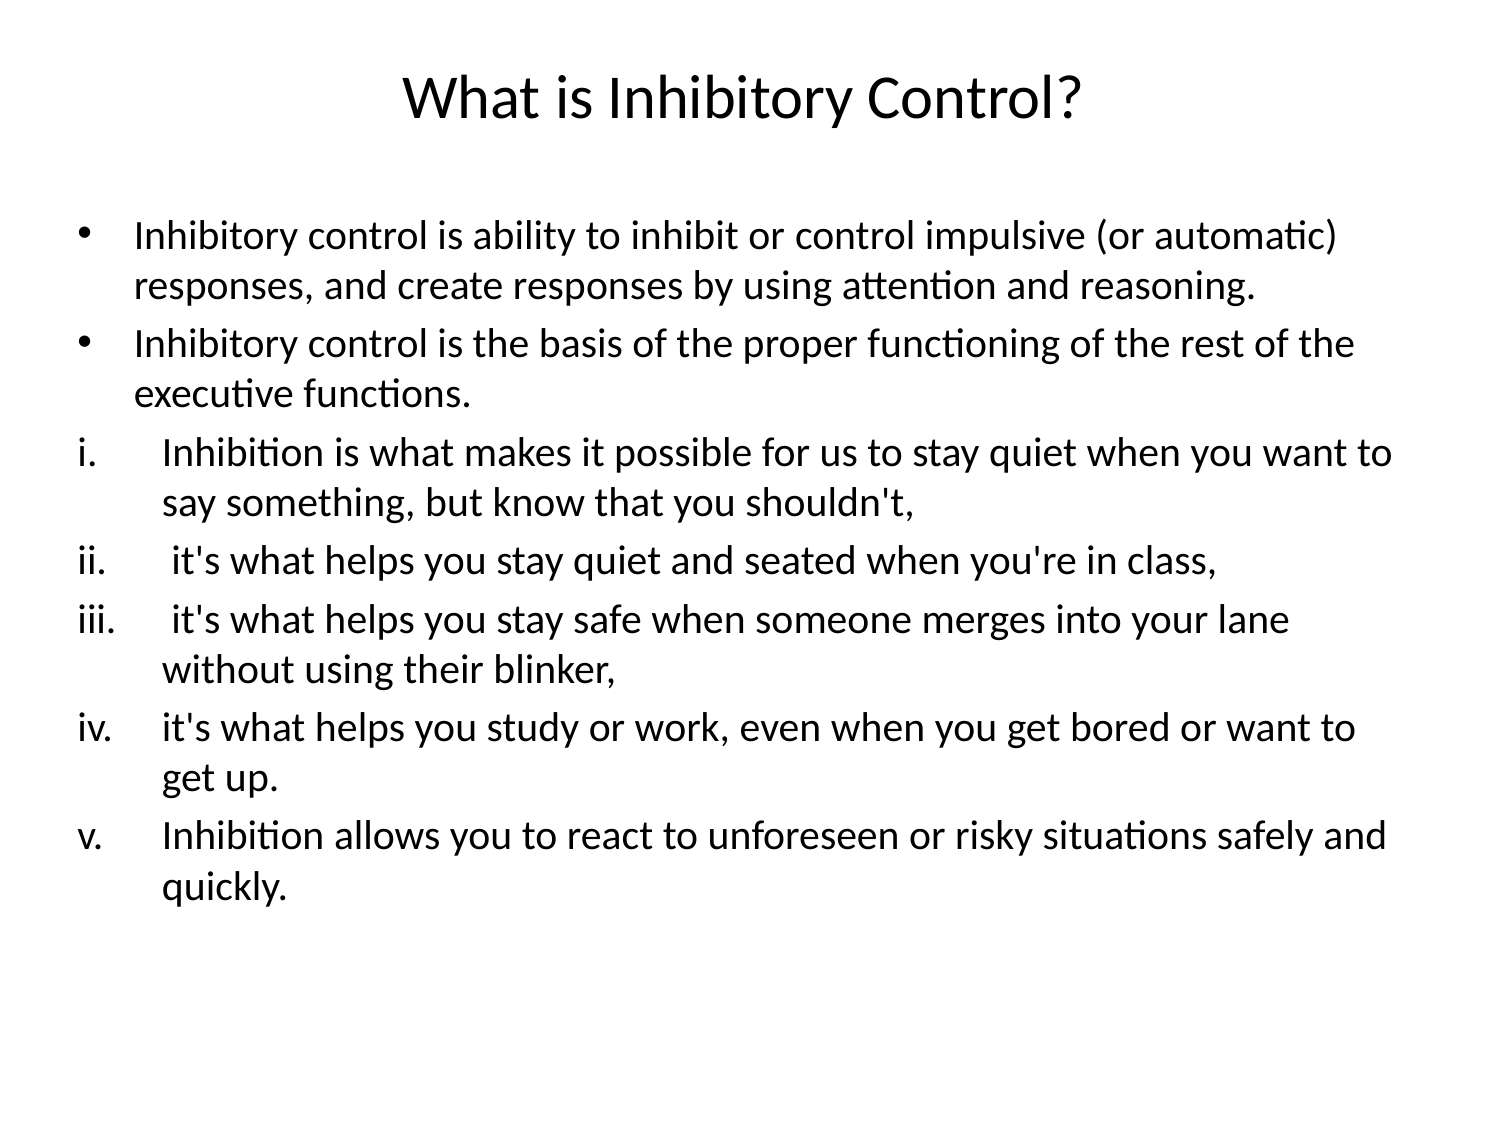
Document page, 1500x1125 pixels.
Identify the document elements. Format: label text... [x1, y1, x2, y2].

text_box What is Inhibitory Control? [68, 0, 1419, 188]
list Inhibitory control is ability to inhibit or control impulsive (or automatic) responses, and create responses by using attention and reasoning. Inhibitory control is the basis of the proper functioning of the rest of the executive functions. Inhibition is what makes it possible for us to stay quiet when you want to say something, but know that you shouldn't, it's what helps you stay quiet and seated when you're in class, it's what helps you stay safe when someone merges into your lane without using their blinker, it's what helps you study or work, even when you get bored or want to get up. Inhibition allows you to react to unforeseen or risky situations safely and quickly. [62, 200, 1413, 1088]
